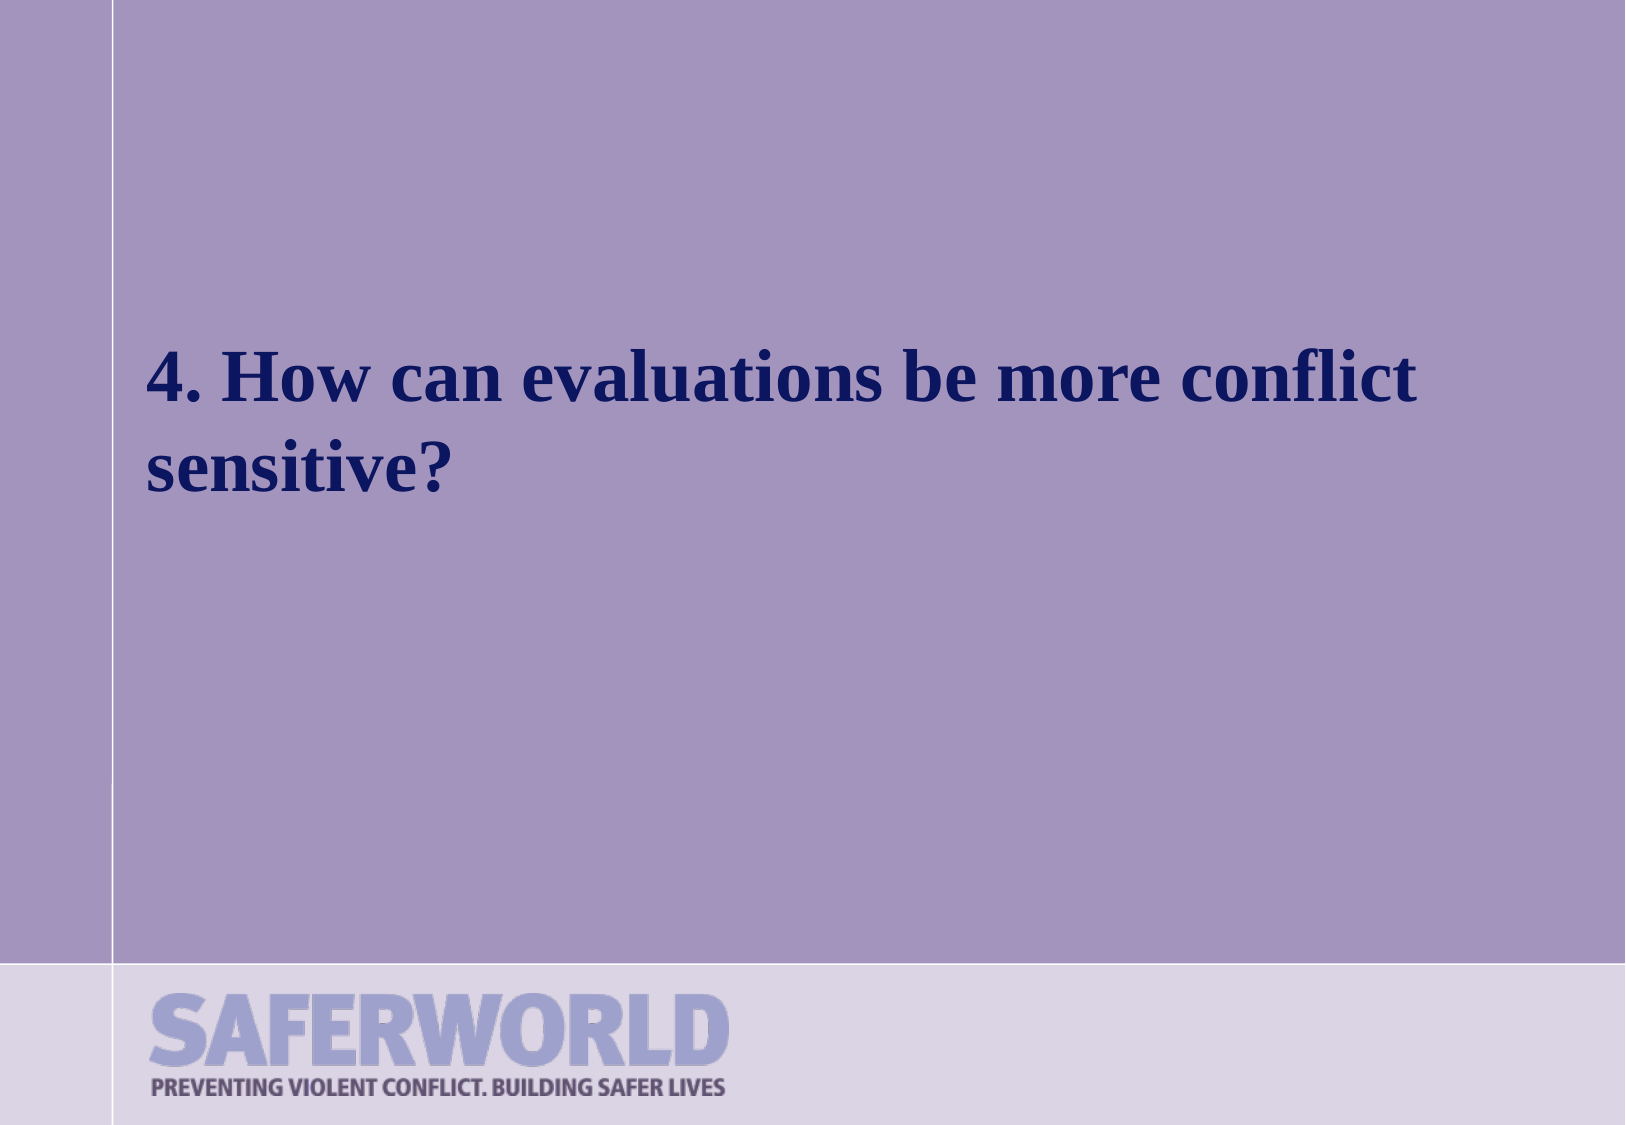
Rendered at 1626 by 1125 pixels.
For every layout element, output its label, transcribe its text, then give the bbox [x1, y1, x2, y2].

picture [149, 993, 729, 1096]
text_box 4. How can evaluations be more conflict sensitive? [146, 326, 1497, 622]
